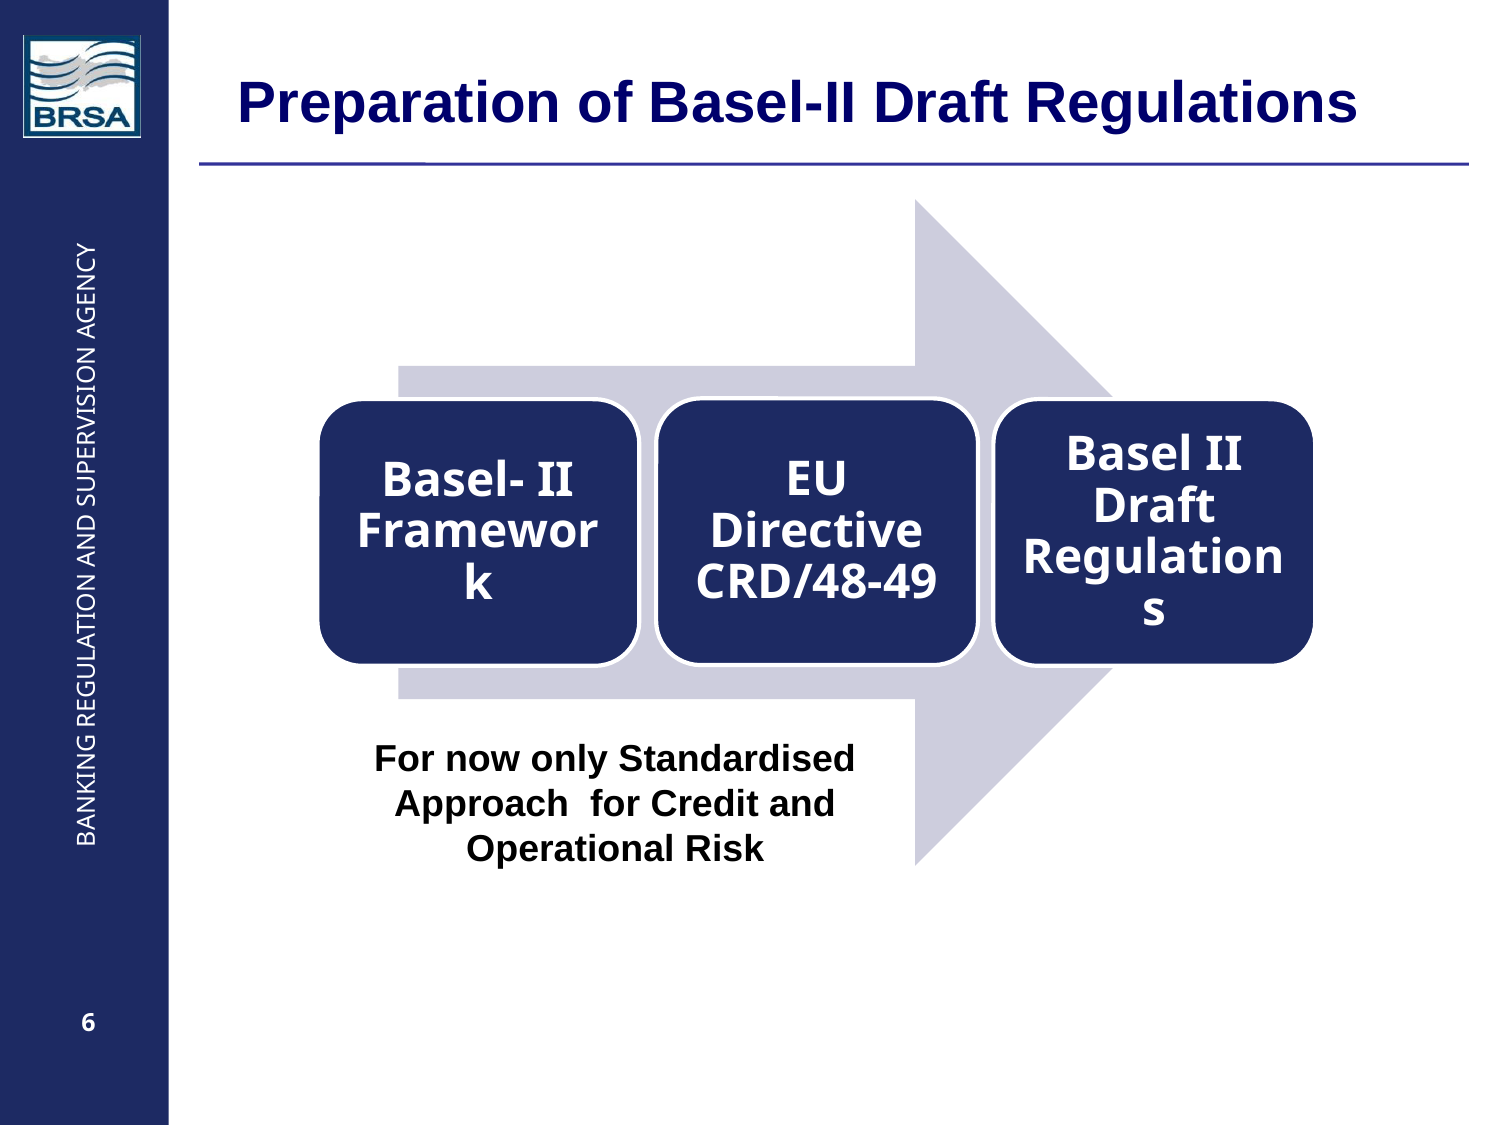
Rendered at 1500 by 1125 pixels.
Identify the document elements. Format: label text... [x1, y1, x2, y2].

picture [23, 35, 141, 138]
list [234, 198, 1435, 985]
title Preparation of Basel-II Draft Regulations [222, 34, 1418, 163]
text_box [316, 198, 1317, 867]
